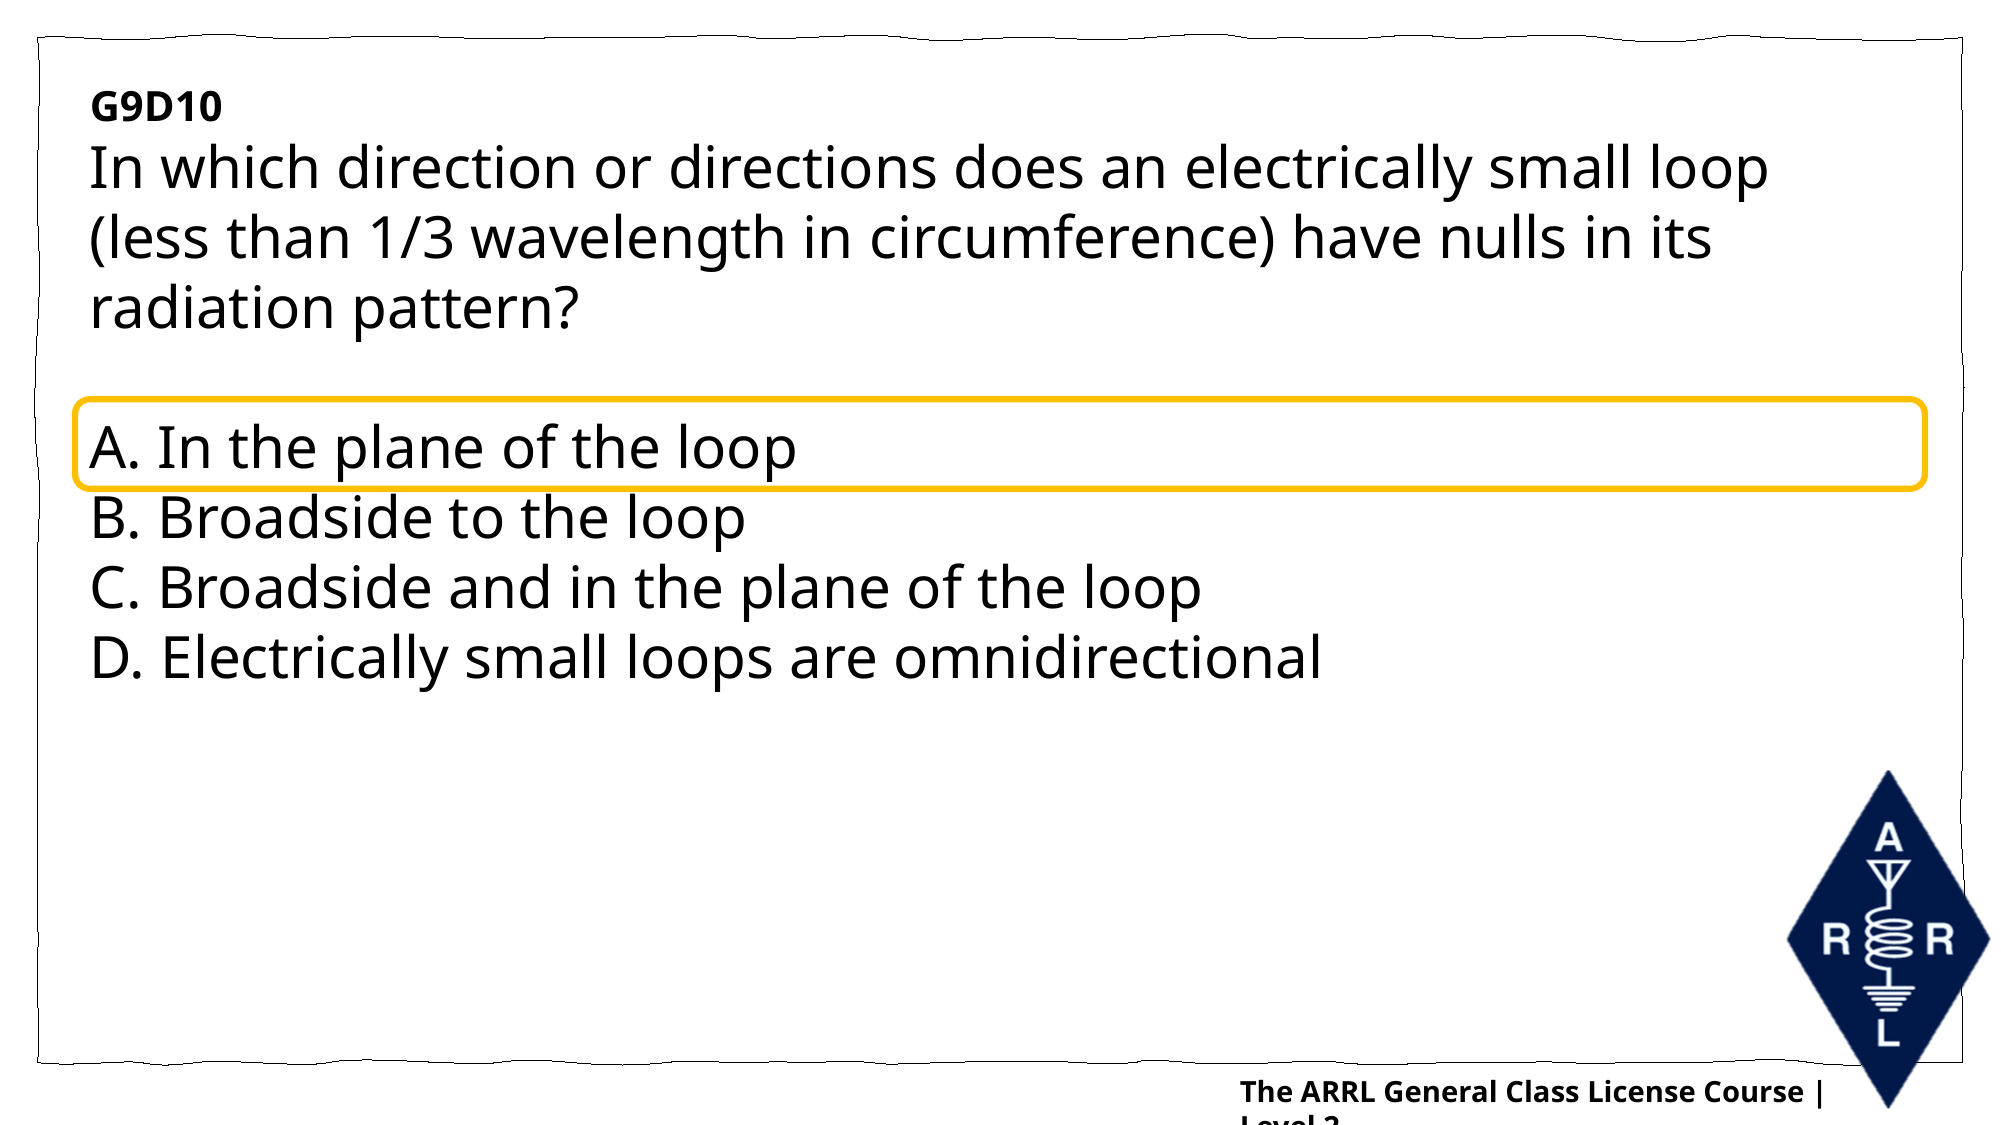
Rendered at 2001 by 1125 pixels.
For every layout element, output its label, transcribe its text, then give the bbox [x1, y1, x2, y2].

text_box [73, 398, 1927, 490]
text_box G9D10 In which direction or directions does an electrically small loop (less than 1/3 wavelength in circumference) have nulls in its radiation pattern? A. In the plane of the loop B. Broadside to the loop C. Broadside and in the plane of the loop D. Electrically small loops are omnidirectional [75, 72, 1850, 406]
picture [1773, 752, 1999, 1125]
text_box G9D10 In which direction or directions does an electrically small loop (less than 1/3 wavelength in circumference) have nulls in its radiation pattern? A. In the plane of the loop B. Broadside to the loop C. Broadside and in the plane of the loop D. Electrically small loops are omnidirectional [75, 482, 1850, 698]
